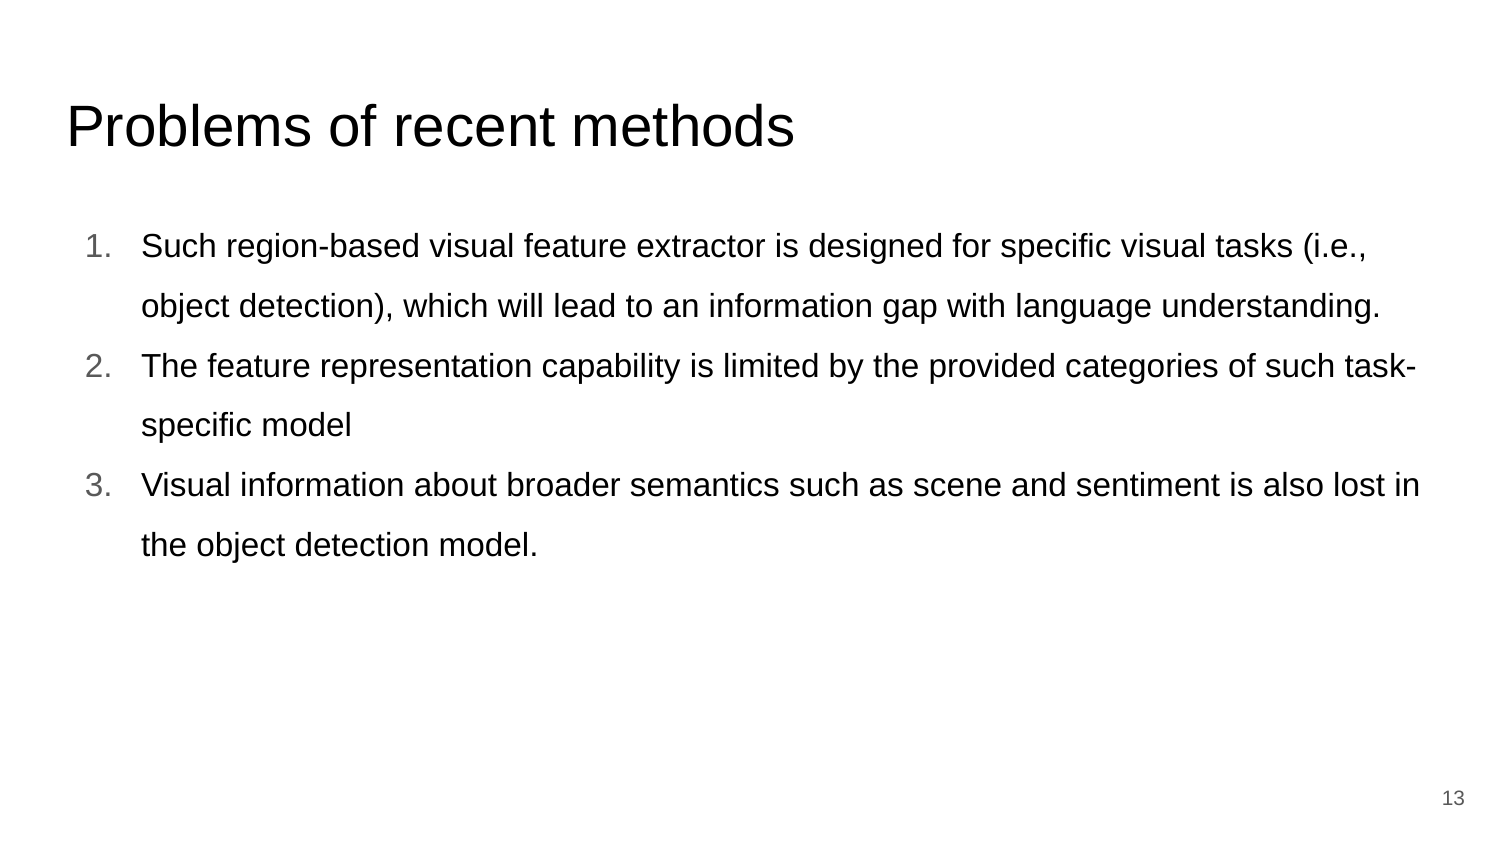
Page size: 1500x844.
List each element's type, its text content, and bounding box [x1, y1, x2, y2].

slide_number 13 [1389, 764, 1480, 830]
list Such region-based visual feature extractor is designed for specific visual tasks (i.e., object detection), which will lead to an information gap with language understanding. The feature representation capability is limited by the provided categories of such task-specific model Visual information about broader semantics such as scene and sentiment is also lost in the object detection model. [51, 189, 1449, 750]
title Problems of recent methods [51, 72, 1449, 167]
